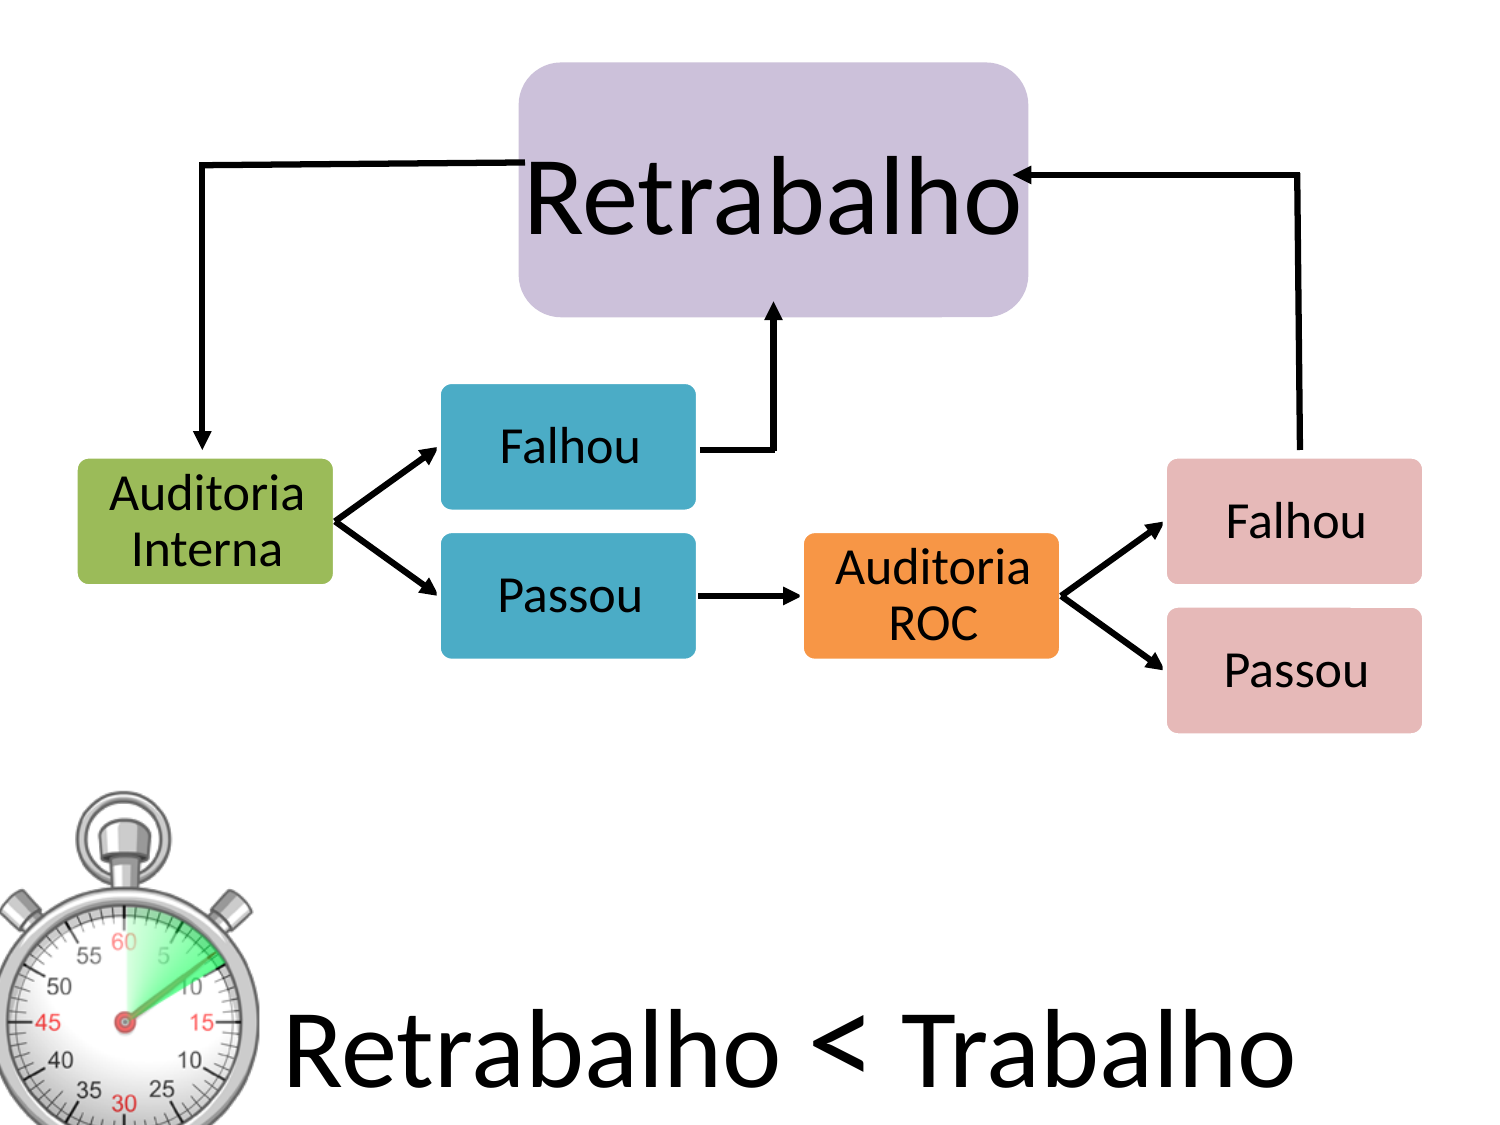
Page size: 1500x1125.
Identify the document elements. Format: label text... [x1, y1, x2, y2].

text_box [699, 301, 776, 452]
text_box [1012, 172, 1301, 451]
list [74, 274, 1426, 843]
text_box Retrabalho < Trabalho [281, 942, 1378, 1123]
text_box Retrabalho [516, 60, 1031, 273]
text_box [218, 143, 507, 469]
picture [0, 787, 276, 1125]
